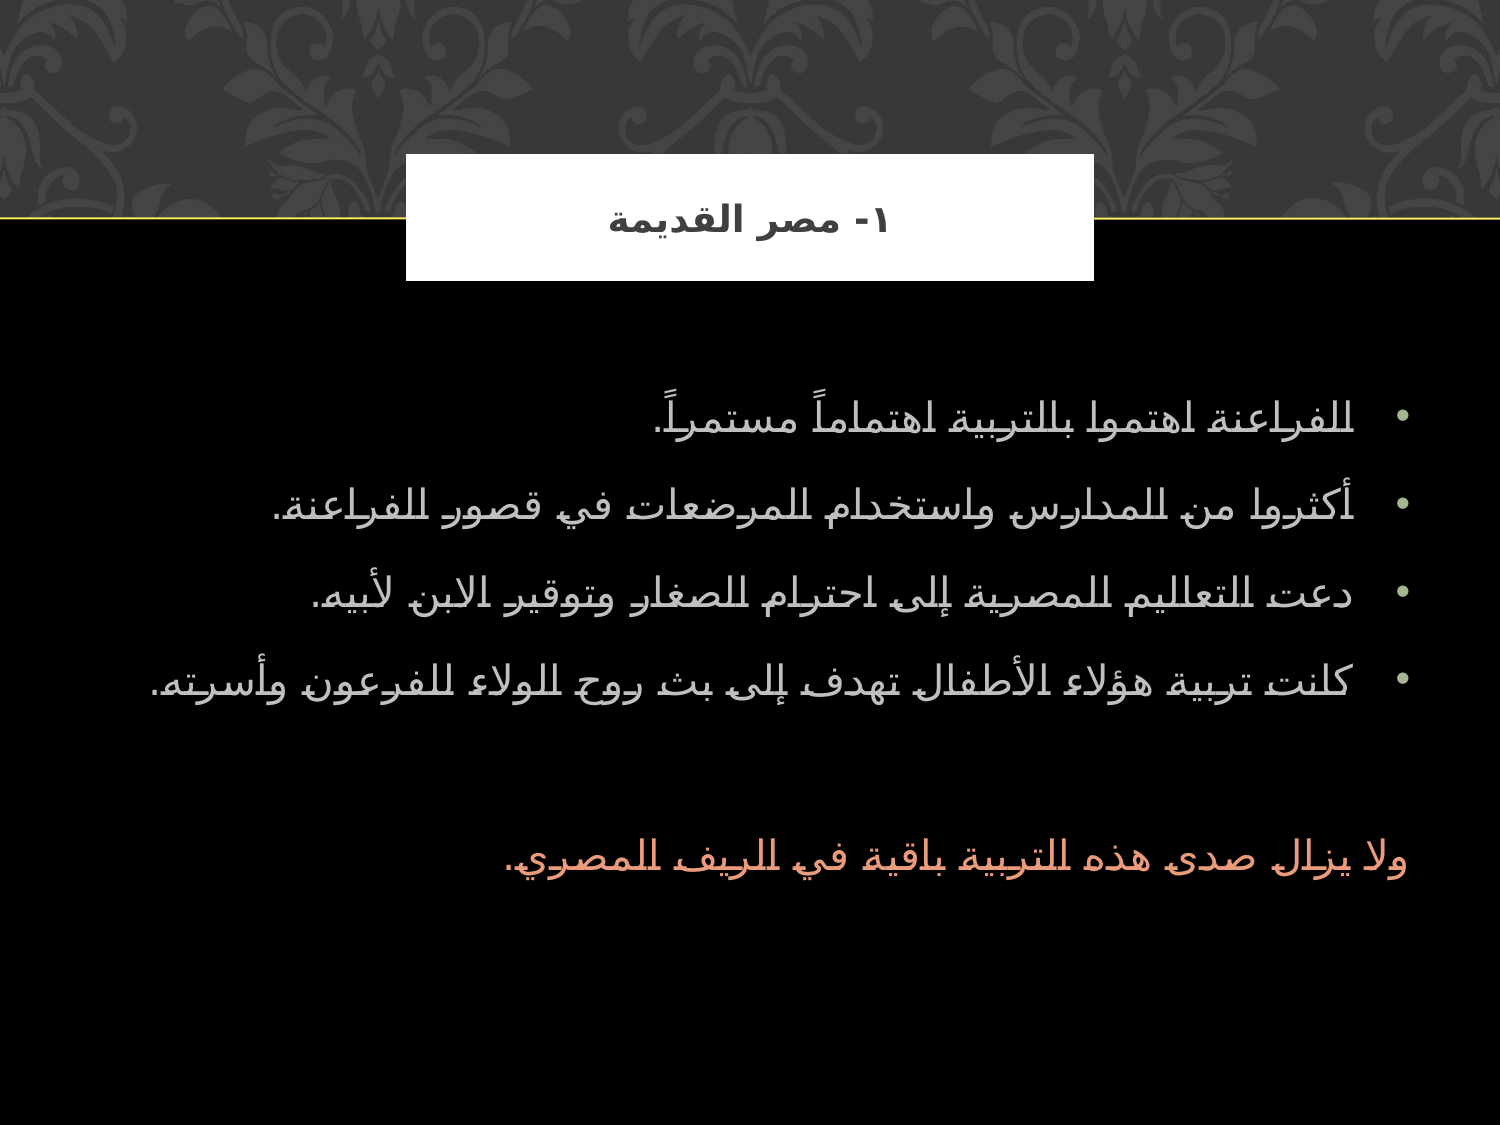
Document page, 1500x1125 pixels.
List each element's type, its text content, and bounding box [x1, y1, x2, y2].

title ١- مصر القديمة [406, 154, 1094, 281]
list الفراعنة اهتموا بالتربية اهتماماً مستمراً. أكثروا من المدارس واستخدام المرضعات في قصور الفراعنة. دعت التعاليم المصرية إلى احترام الصغار وتوقير الابن لأبيه. كانت تربية هؤلاء الأطفال تهدف إلى بث روح الولاء للفرعون وأسرته. ولا يزال صدى هذه التربية باقية في الريف المصري. [75, 331, 1425, 1000]
